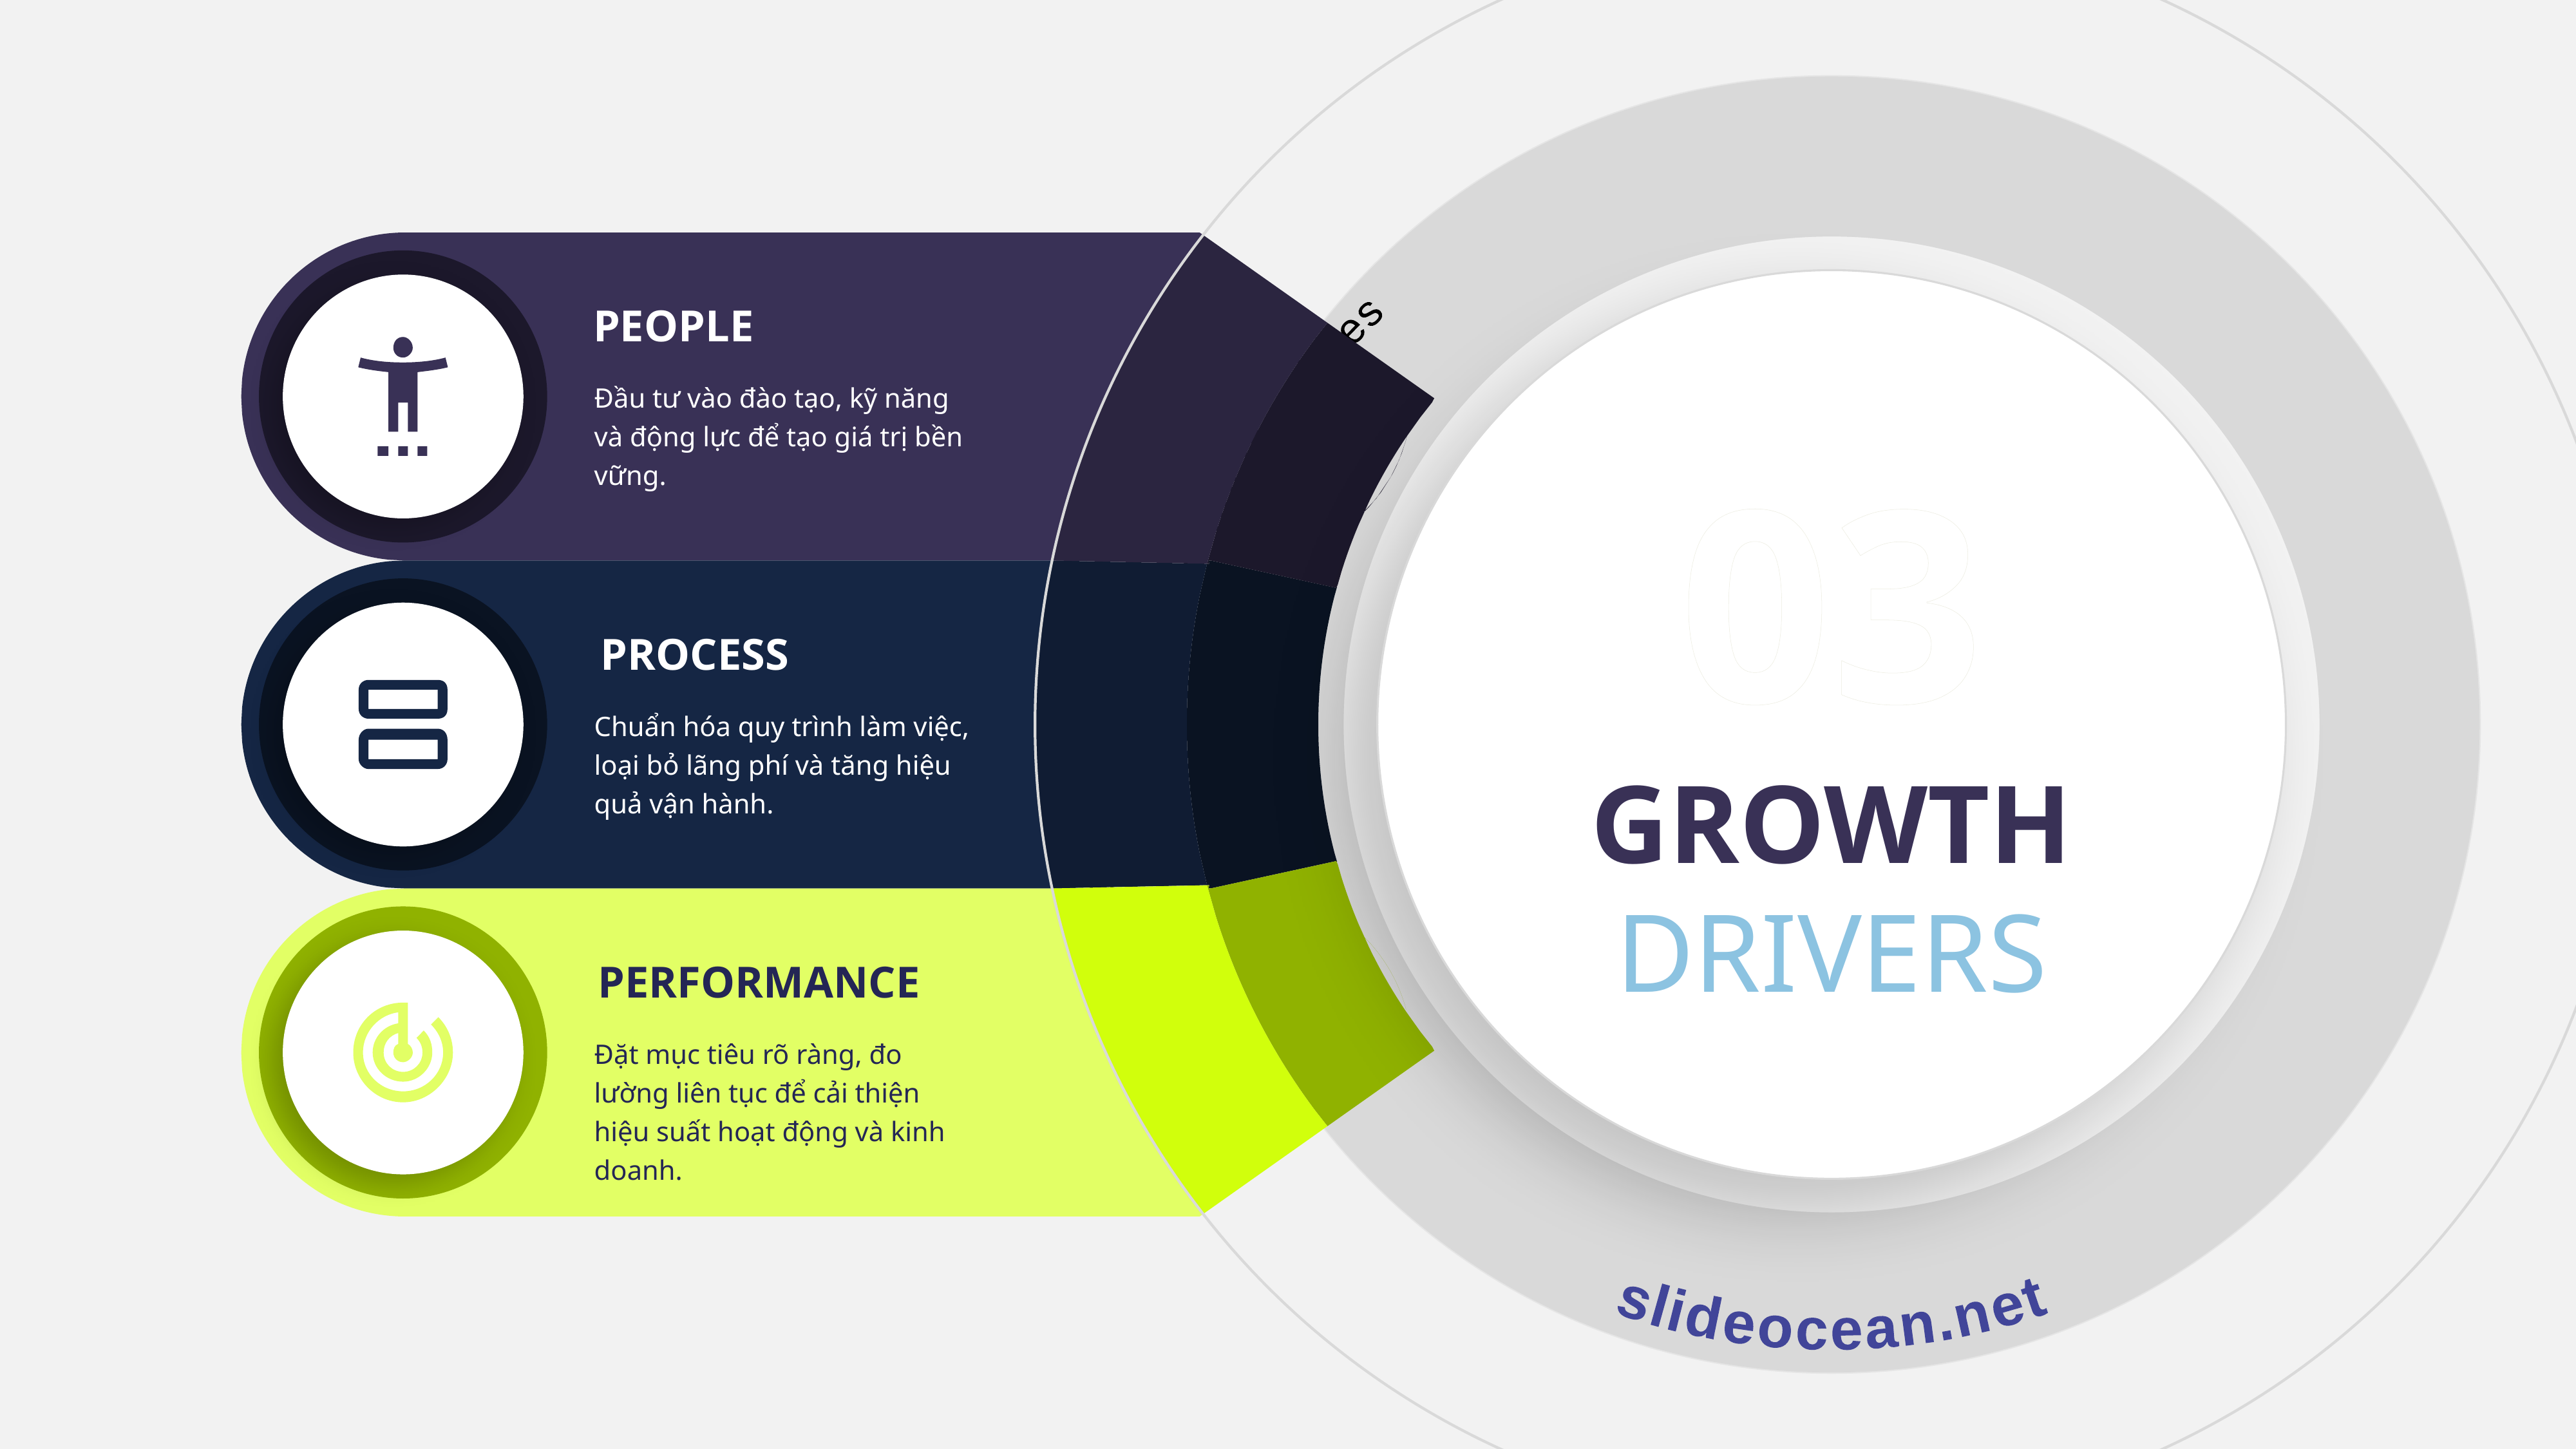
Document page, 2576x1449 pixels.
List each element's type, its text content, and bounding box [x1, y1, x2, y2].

text_box PERFORMANCE [598, 954, 921, 1007]
text_box [398, 446, 408, 456]
text_box Chuẩn hóa quy trình làm việc, loại bỏ lãng phí và tăng hiệu quả vận hành. [585, 698, 983, 824]
text_box [417, 446, 428, 456]
text_box [240, 887, 1202, 1218]
text_box 03 GROWTH DRIVERS [1581, 430, 2082, 1019]
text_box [358, 679, 448, 770]
text_box [240, 559, 1051, 889]
text_box [258, 249, 549, 544]
text_box [281, 601, 525, 848]
text_box [281, 929, 525, 1176]
text_box [258, 577, 549, 872]
text_box [1034, 0, 2576, 1449]
text_box [377, 446, 389, 456]
text_box [258, 905, 549, 1200]
text_box PROCESS [600, 627, 790, 679]
text_box [353, 1002, 453, 1103]
text_box Đầu tư vào đào tạo, kỹ năng và động lực để tạo giá trị bền vững. [585, 370, 983, 496]
text_box Đặt mục tiêu rõ ràng, đo lường liên tục để cải thiện hiệu suất hoạt động và kinh doanh. [585, 1026, 983, 1191]
text_box [240, 231, 1202, 560]
text_box [281, 273, 525, 520]
text_box [393, 337, 413, 358]
text_box PEOPLE [593, 298, 755, 351]
text_box [358, 357, 448, 432]
